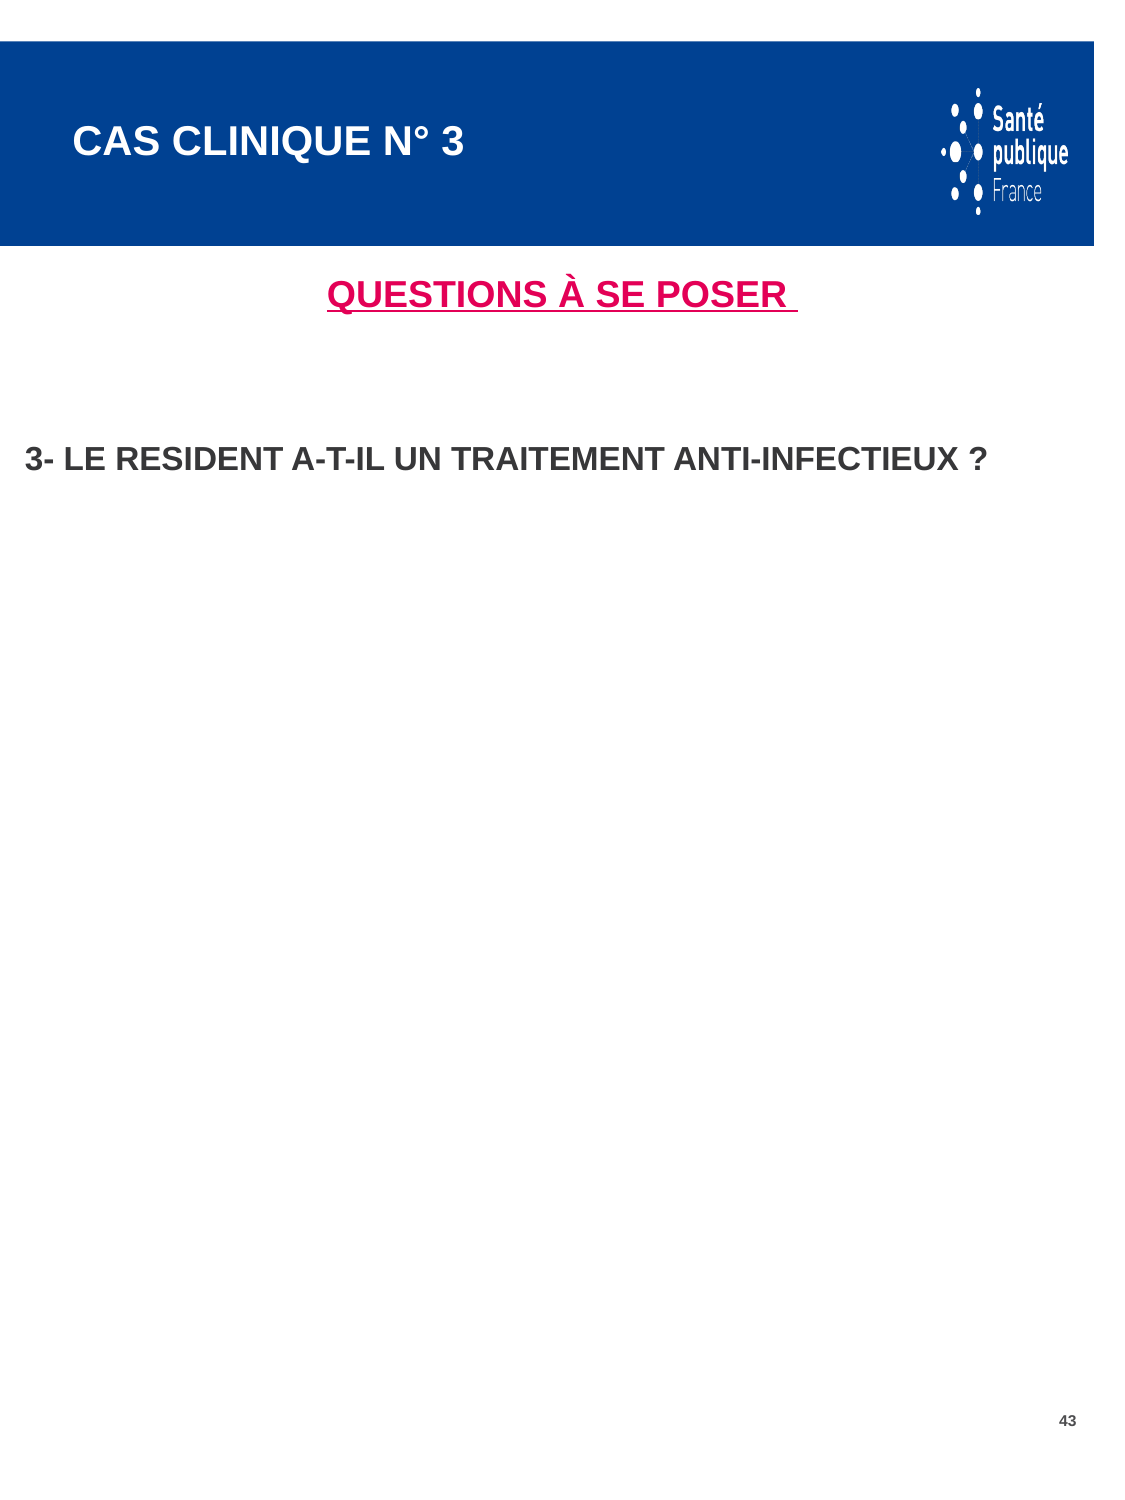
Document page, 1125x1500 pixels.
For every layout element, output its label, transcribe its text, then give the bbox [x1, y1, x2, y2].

list Questions à se poser 3- Le RESIDENT A-T-IL UN TRAITEMENT ANTI-INFECTIEUX ? [19, 265, 1106, 1483]
picture [941, 88, 1068, 215]
title Cas clinique n° 3 [66, 41, 908, 246]
